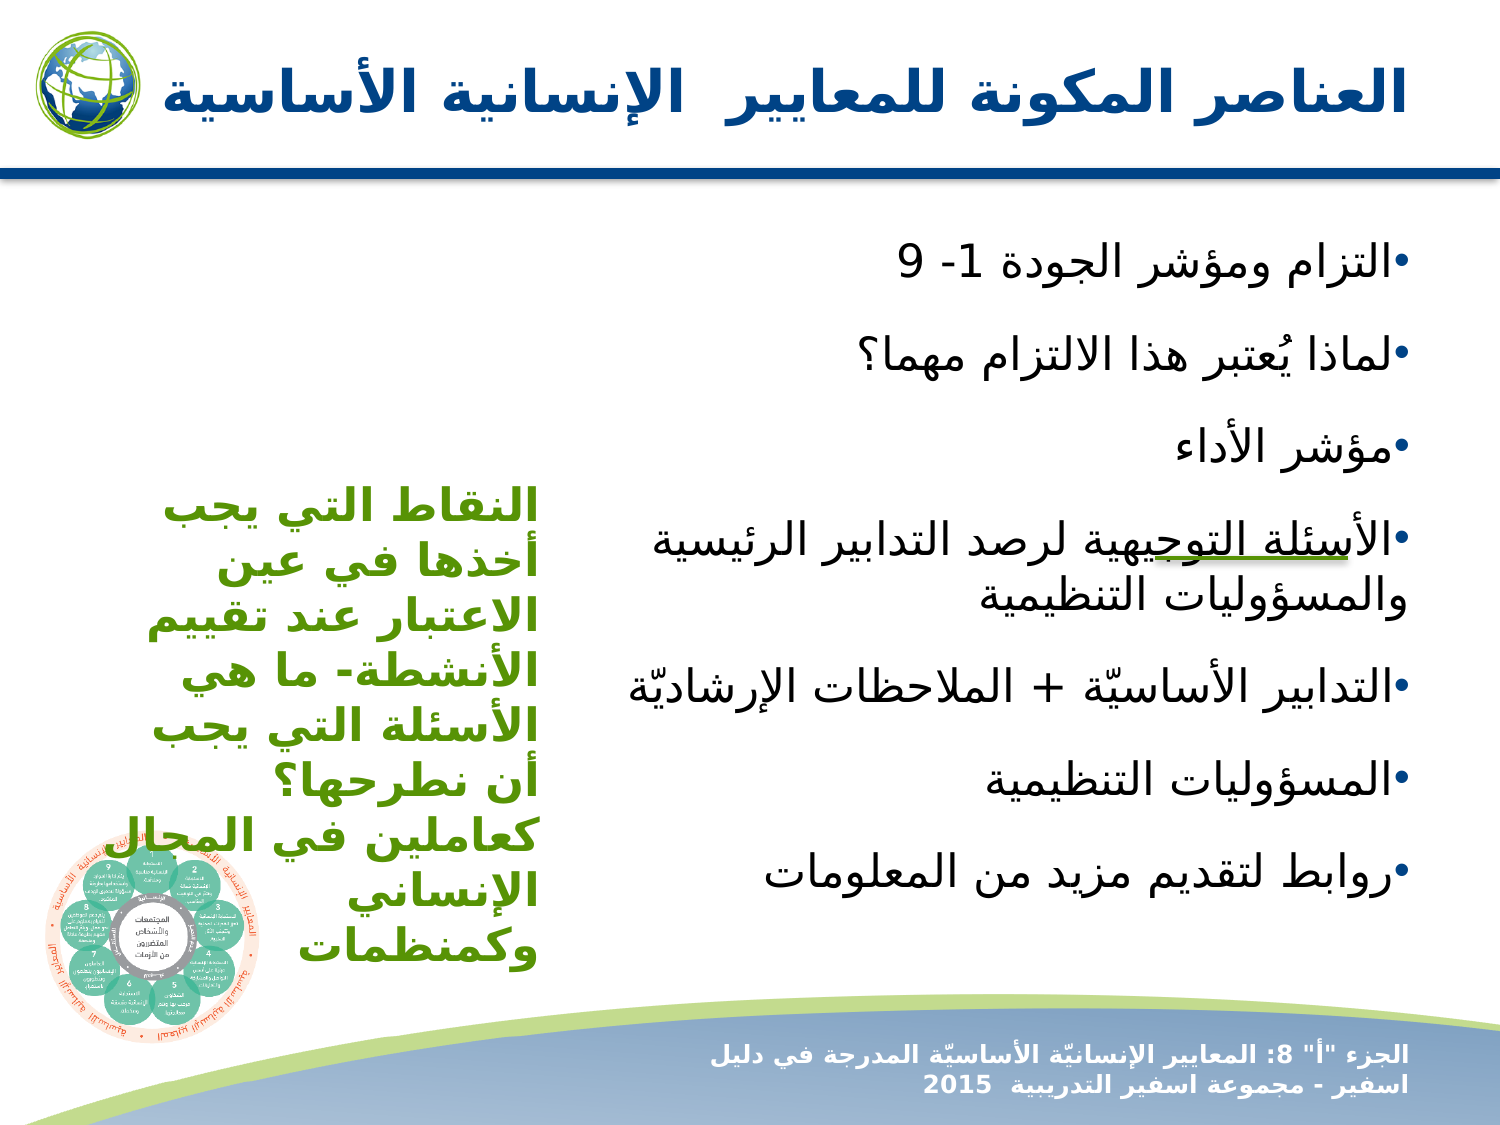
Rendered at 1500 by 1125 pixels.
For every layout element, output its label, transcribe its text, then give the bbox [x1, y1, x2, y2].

picture [0, 828, 1500, 1125]
footer الجزء "أ" 8: المعايير الإنسانيّة الأساسيّة المدرجة في دليل اسفير - مجموعة اسفير التدريبية 2015 [679, 1038, 1425, 1099]
title العناصر المكونة للمعايير الإنسانية الأساسية [75, 0, 1425, 178]
list التزام ومؤشر الجودة 1- 9 لماذا يُعتبر هذا الالتزام مهما؟ مؤشر الأداء الأسئلة التوجيهية لرصد التدابير الرئيسية والمسؤوليات التنظيمية التدابير الأساسيّة + الملاحظات الإرشاديّة المسؤوليات التنظيمية روابط لتقديم مزيد من المعلومات [601, 224, 1425, 1010]
picture [24, 26, 75, 147]
text_box النقاط التي يجب أخذها في عين الاعتبار عند تقييم الأنشطة- ما هي الأسئلة التي يجب أن نطرحها؟ كعاملين في المجال الإنساني وكمنظمات [77, 468, 556, 759]
